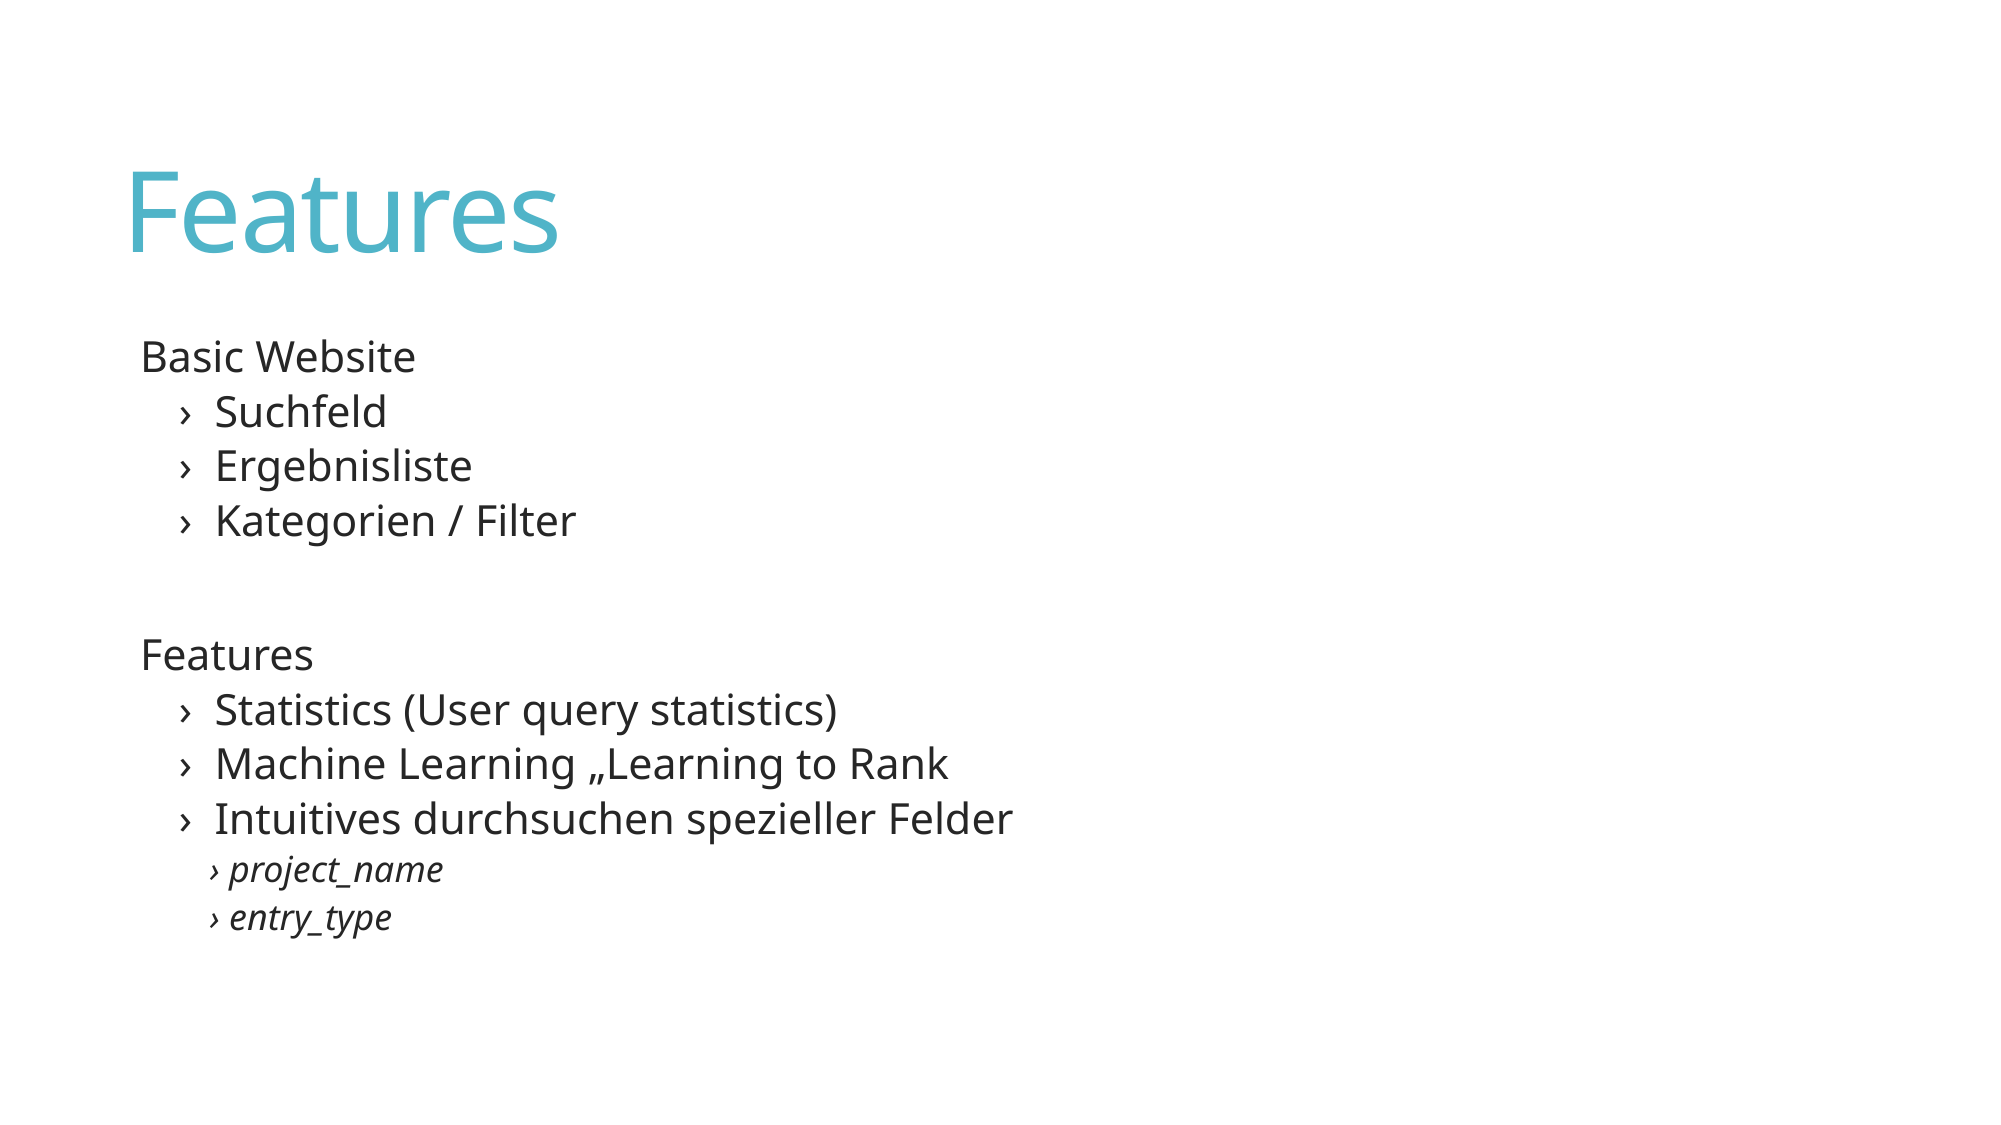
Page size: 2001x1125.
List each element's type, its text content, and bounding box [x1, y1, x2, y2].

title Features [107, 81, 1875, 354]
list Basic Website › Suchfeld › Ergebnisliste › Kategorien / Filter Features › Statistics (User query statistics) › Machine Learning „Learning to Rank › Intuitives durchsuchen spezieller Felder › project_name › entry_type [111, 329, 1876, 948]
